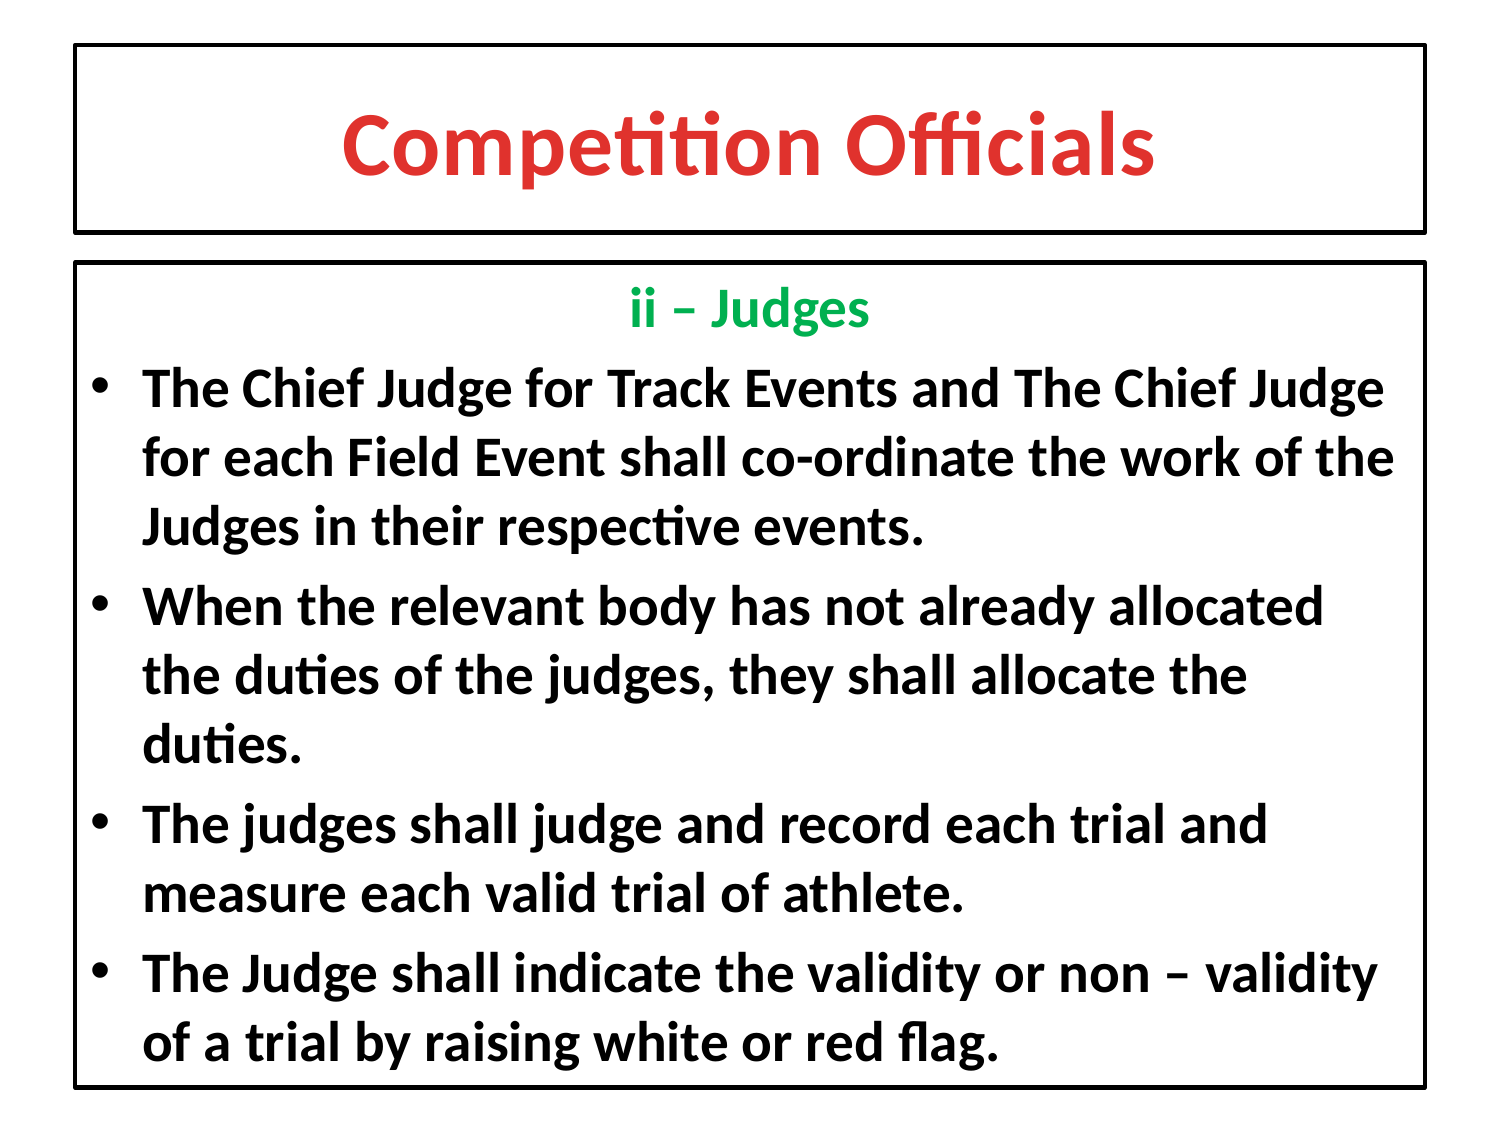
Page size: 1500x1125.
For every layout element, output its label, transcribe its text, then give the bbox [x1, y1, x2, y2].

title Competition Officials [73, 43, 1427, 235]
list ii – Judges The Chief Judge for Track Events and The Chief Judge for each Field Event shall co-ordinate the work of the Judges in their respective events. When the relevant body has not already allocated the duties of the judges, they shall allocate the duties. The judges shall judge and record each trial and measure each valid trial of athlete. The Judge shall indicate the validity or non – validity of a trial by raising white or red flag. [73, 260, 1427, 1090]
